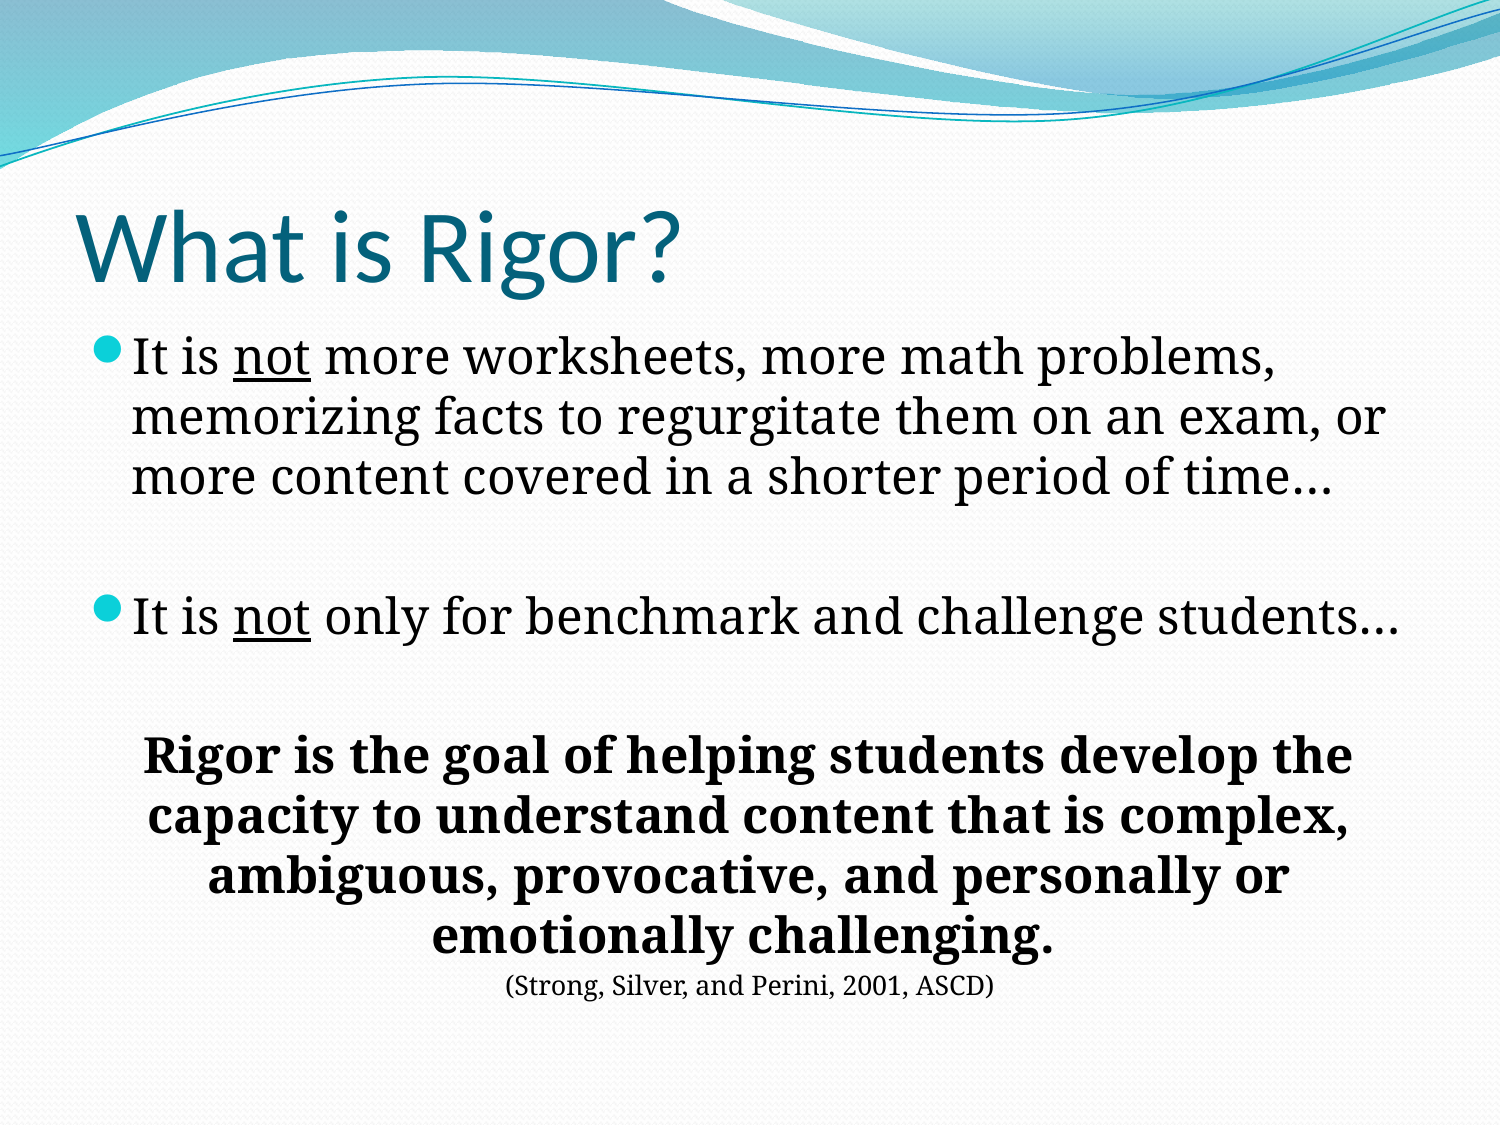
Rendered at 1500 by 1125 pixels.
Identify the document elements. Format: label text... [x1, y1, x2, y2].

list It is not more worksheets, more math problems, memorizing facts to regurgitate them on an exam, or more content covered in a shorter period of time… It is not only for benchmark and challenge students… Rigor is the goal of helping students develop the capacity to understand content that is complex, ambiguous, provocative, and personally or emotionally challenging. (Strong, Silver, and Perini, 2001, ASCD) [75, 317, 1425, 1038]
title What is Rigor? [75, 115, 1425, 303]
